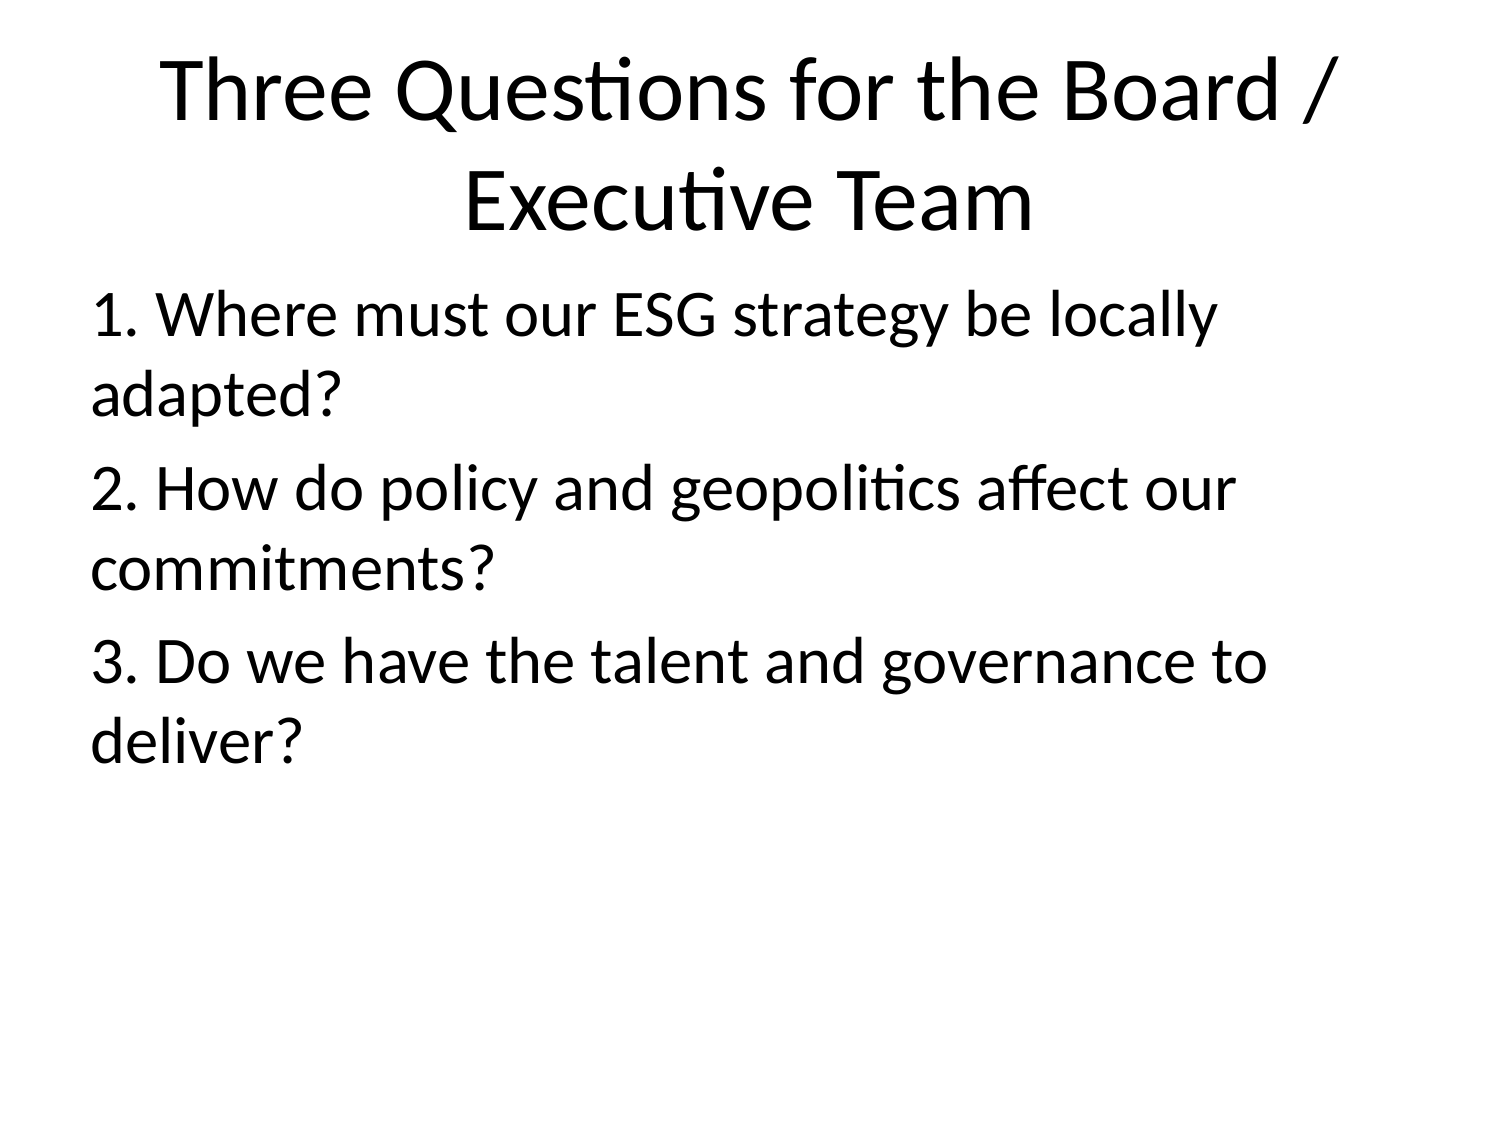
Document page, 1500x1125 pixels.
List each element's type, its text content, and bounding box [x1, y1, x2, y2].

title Three Questions for the Board / Executive Team [75, 45, 1425, 233]
list 1. Where must our ESG strategy be locally adapted? 2. How do policy and geopolitics affect our commitments? 3. Do we have the talent and governance to deliver? [75, 262, 1425, 1005]
